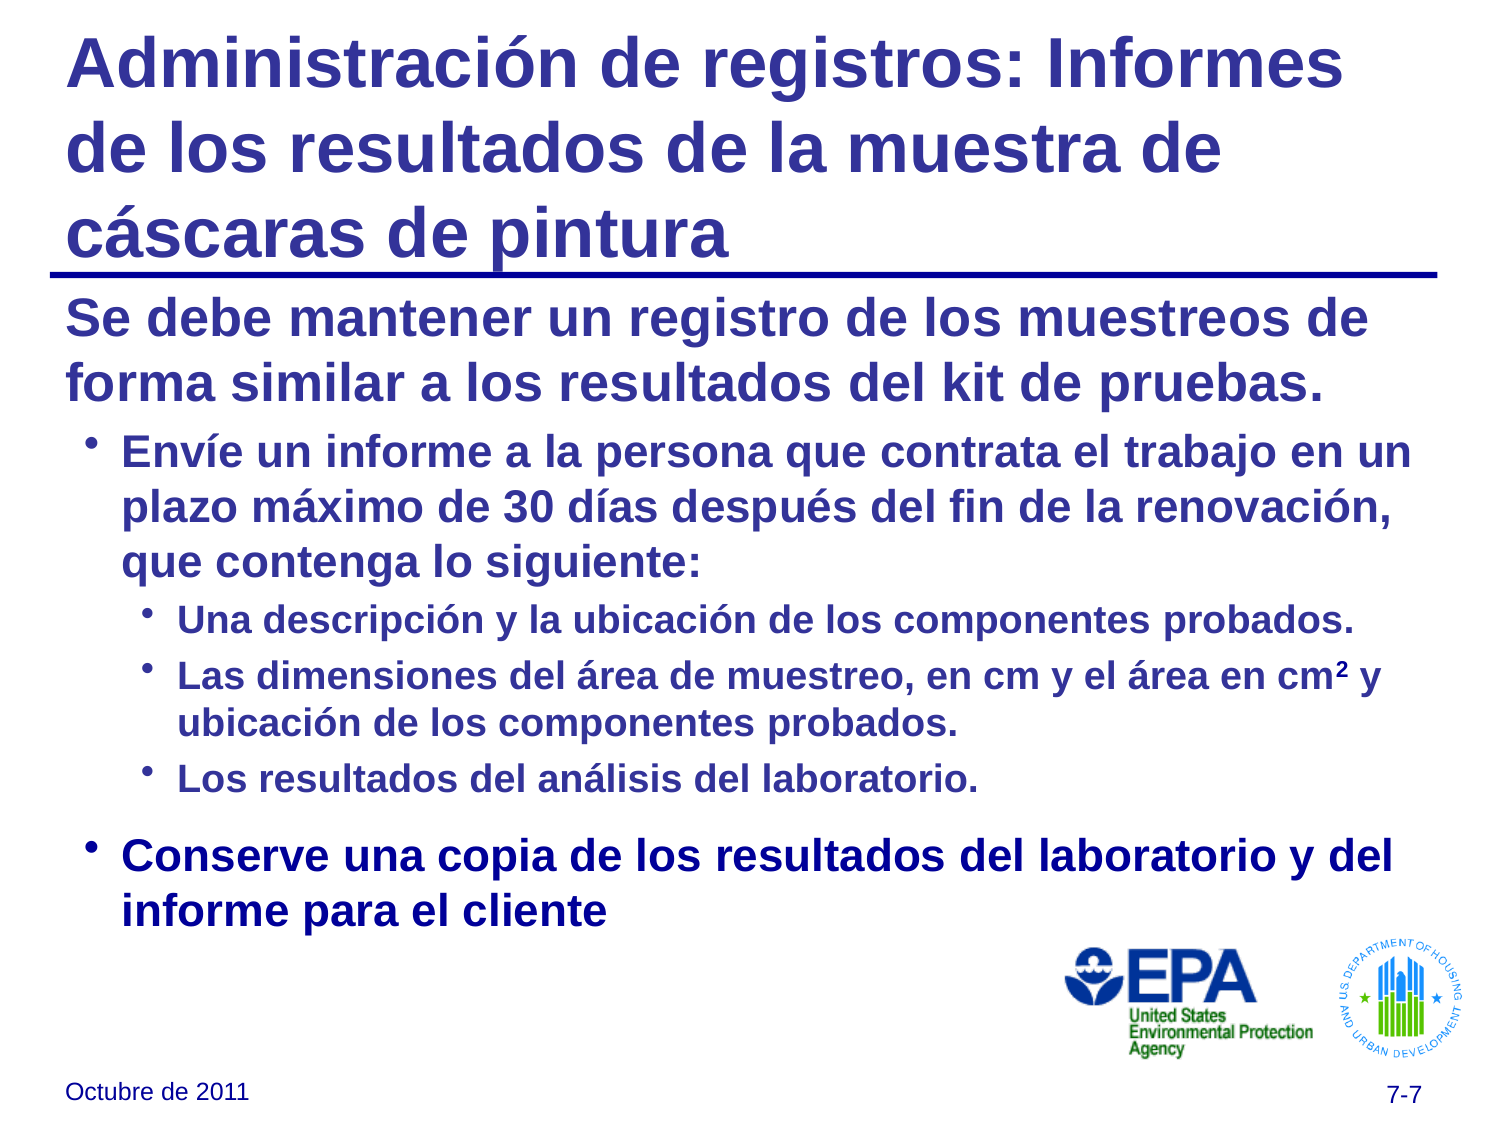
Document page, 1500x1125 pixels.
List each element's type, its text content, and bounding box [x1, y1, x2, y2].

list Se debe mantener un registro de los muestreos de forma similar a los resultados del kit de pruebas. Envíe un informe a la persona que contrata el trabajo en un plazo máximo de 30 días después del fin de la renovación, que contenga lo siguiente: Una descripción y la ubicación de los componentes probados. Las dimensiones del área de muestreo, en cm y el área en cm2 y ubicación de los componentes probados. Los resultados del análisis del laboratorio. Conserve una copia de los resultados del laboratorio y del informe para el cliente [49, 274, 1438, 1063]
title Administración de registros: Informes de los resultados de la muestra de cáscaras de pintura [49, 49, 1438, 238]
picture [1438, 937, 1463, 1059]
slide_number Octubre de 2011 [49, 1063, 363, 1125]
slide_number 7-7 [1124, 1063, 1438, 1125]
